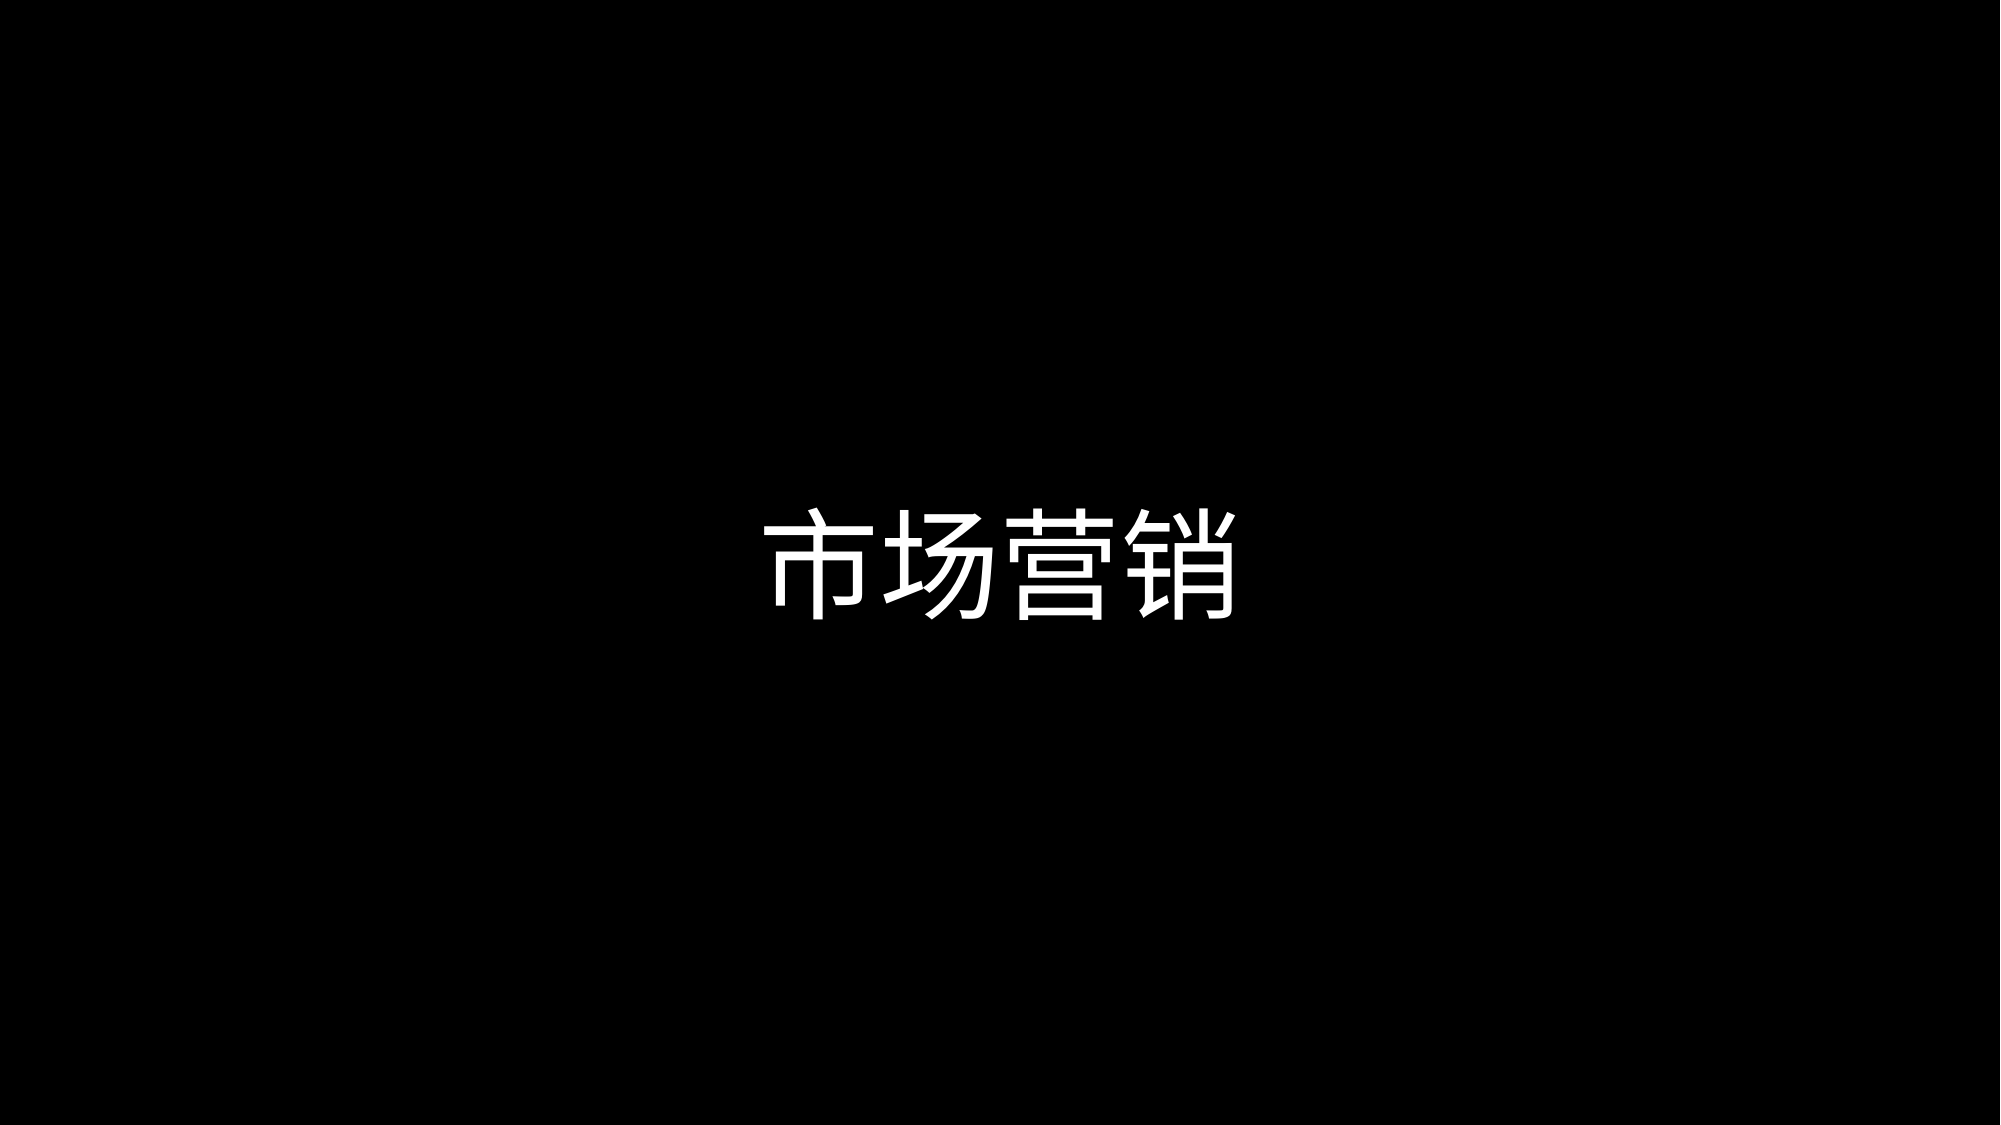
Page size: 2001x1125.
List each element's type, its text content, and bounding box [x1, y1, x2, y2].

text_box 市场营销 [697, 481, 1303, 644]
